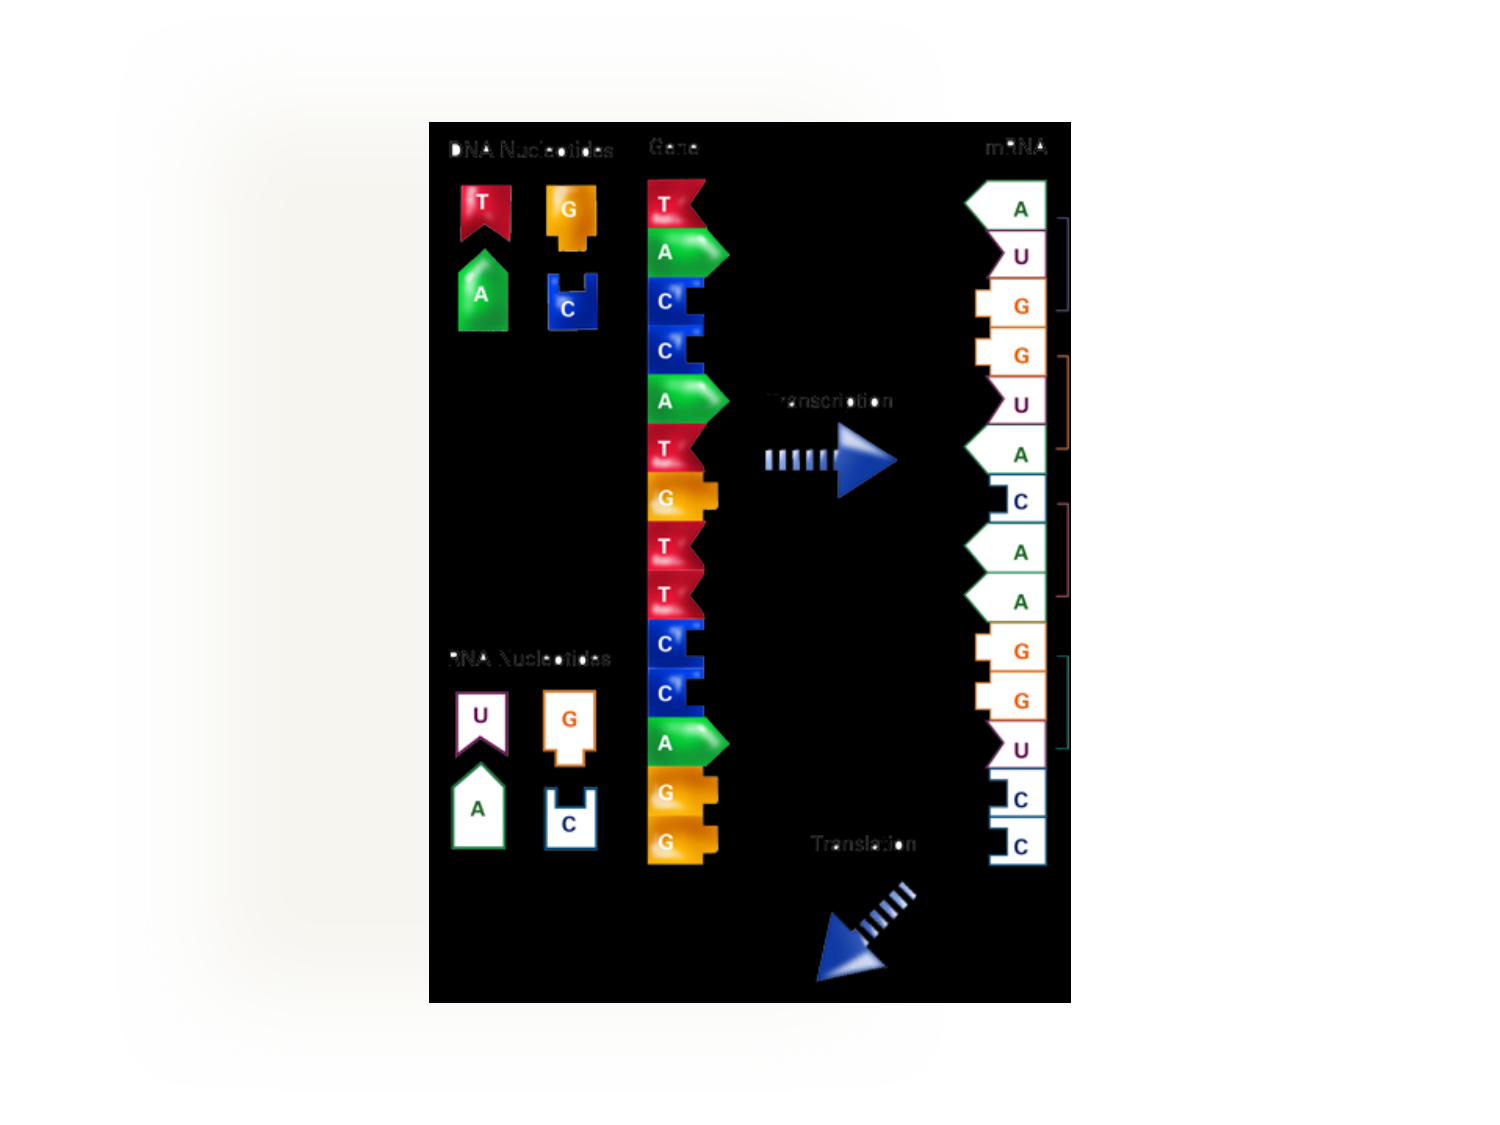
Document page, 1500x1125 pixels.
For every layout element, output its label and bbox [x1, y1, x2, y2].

picture [429, 122, 1071, 1003]
